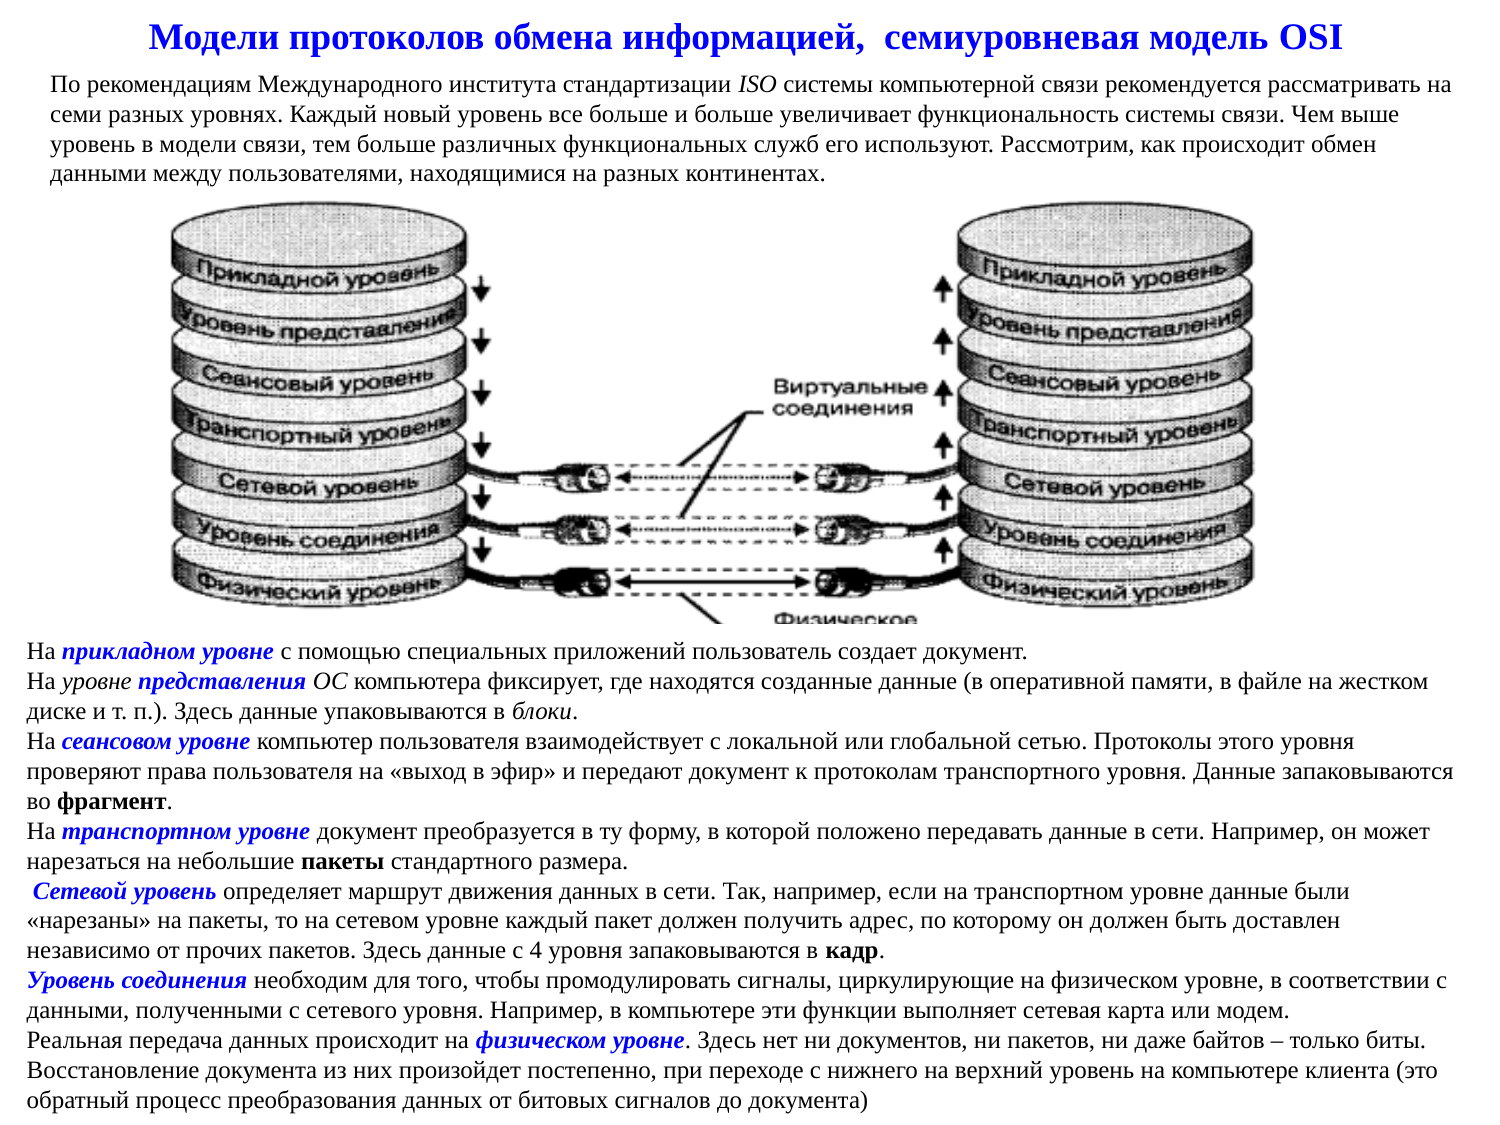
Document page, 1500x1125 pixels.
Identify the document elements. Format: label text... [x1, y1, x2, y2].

picture [63, 196, 1443, 624]
text_box По рекомендациям Международного института стандартизации ISO системы компьютерной связи рекомендуется рассматривать на семи разных уровнях. Каждый новый уровень все больше и больше увеличивает функциональность системы связи. Чем выше уровень в модели связи, тем больше различных функциональных служб его используют. Рассмотрим, как происходит обмен данными между пользователями, находящимися на разных континентах. [35, 59, 1471, 195]
text_box На прикладном уровне с помощью специальных приложений пользователь создает документ. На уровне представления ОС компьютера фиксирует, где находятся созданные данные (в оперативной памяти, в файле на жестком диске и т. п.). Здесь данные упаковываются в блоки. На сеансовом уровне компьютер пользователя взаимодействует с локальной или глобальной сетью. Протоколы этого уровня проверяют права пользователя на «выход в эфир» и передают документ к протоколам транспортного уровня. Данные запаковываются во фрагмент. На транспортном уровне документ преобразуется в ту форму, в которой положено передавать данные в сети. Например, он может нарезаться на небольшие пакеты стандартного размера. Сетевой уровень определяет маршрут движения данных в сети. Так, например, если на транспортном уровне данные были «нарезаны» на пакеты, то на сетевом уровне каждый пакет должен получить адрес, по которому он должен быть доставлен независимо от прочих пакетов. Здесь данные с 4 уровня запаковываются в кадр. Уровень соединения необходим для того, чтобы промодулировать сигналы, циркулирующие на физическом уровне, в соответствии с данными, полученными с сетевого уровня. Например, в компьютере эти функции выполняет сетевая карта или модем. Реальная передача данных происходит на физическом уровне. Здесь нет ни документов, ни пакетов, ни даже байтов – только биты. Восстановление документа из них произойдет постепенно, при переходе с нижнего на верхний уровень на компьютере клиента (это обратный процесс преобразования данных от битовых сигналов до документа) [11, 627, 1480, 1121]
text_box Модели протоколов обмена информацией, семиуровневая модель OSI [22, 4, 1470, 64]
